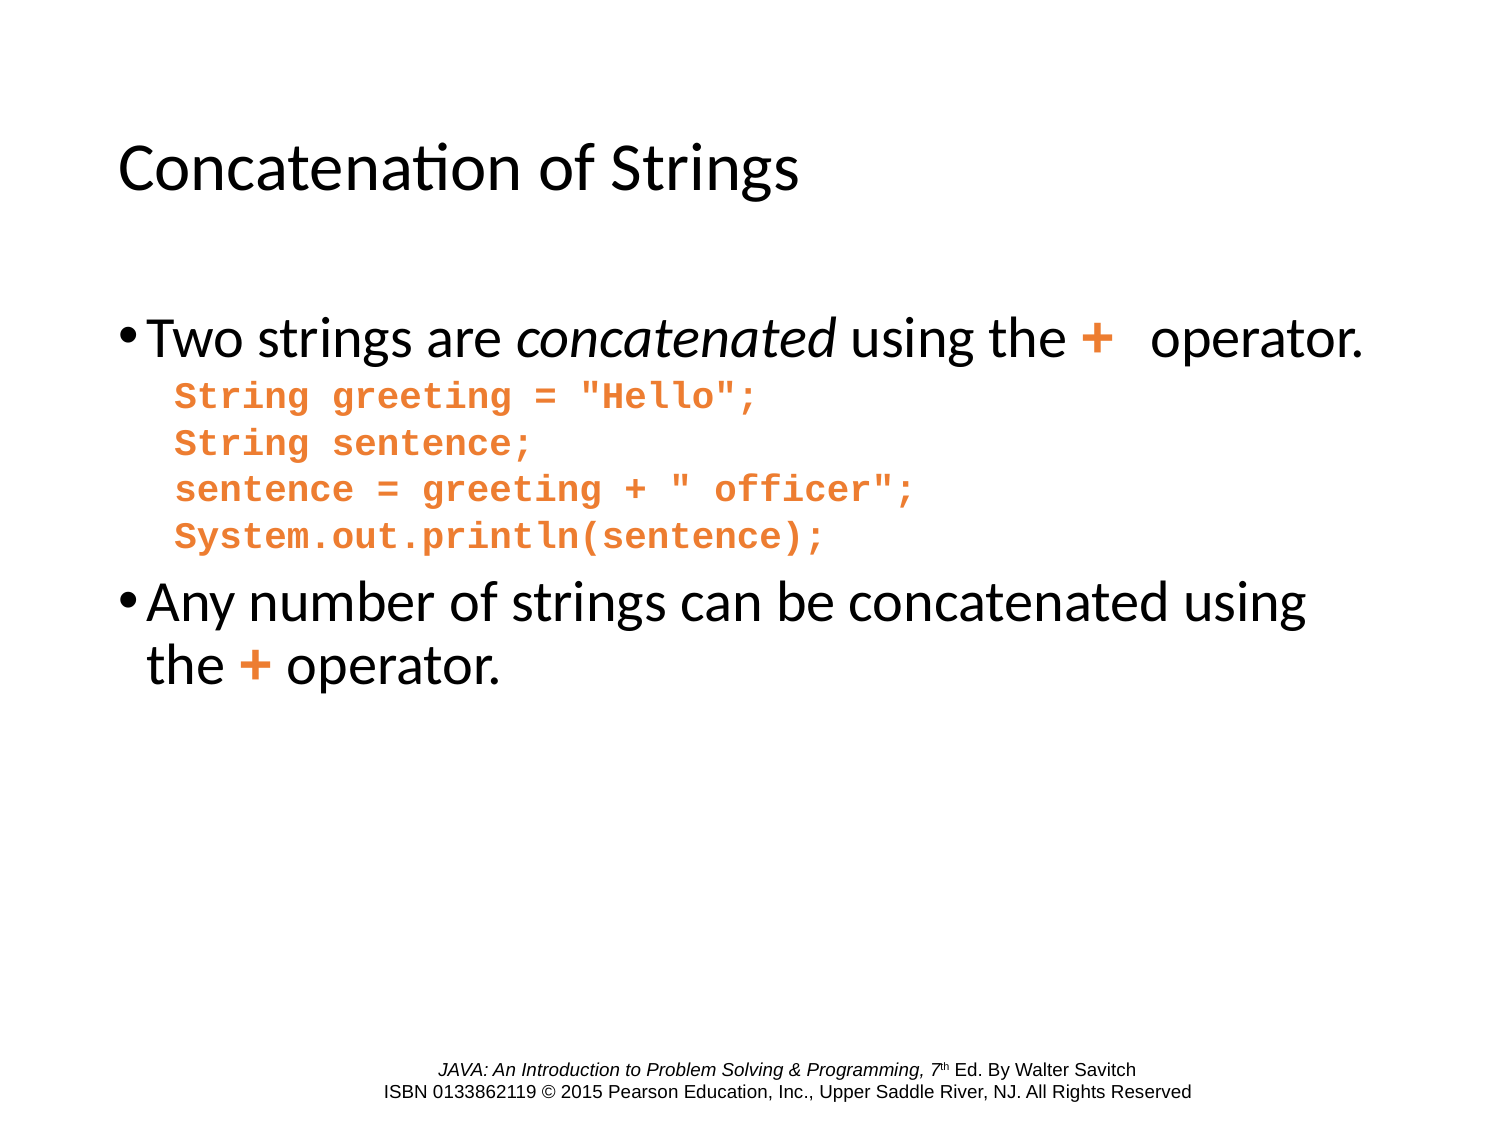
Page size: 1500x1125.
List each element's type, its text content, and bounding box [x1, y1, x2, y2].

title Concatenation of Strings [103, 59, 1397, 278]
list Two strings are concatenated using the + operator. String greeting = "Hello"; String sentence; sentence = greeting + " officer"; System.out.println(sentence); Any number of strings can be concatenated using the + operator. [103, 299, 1397, 1014]
